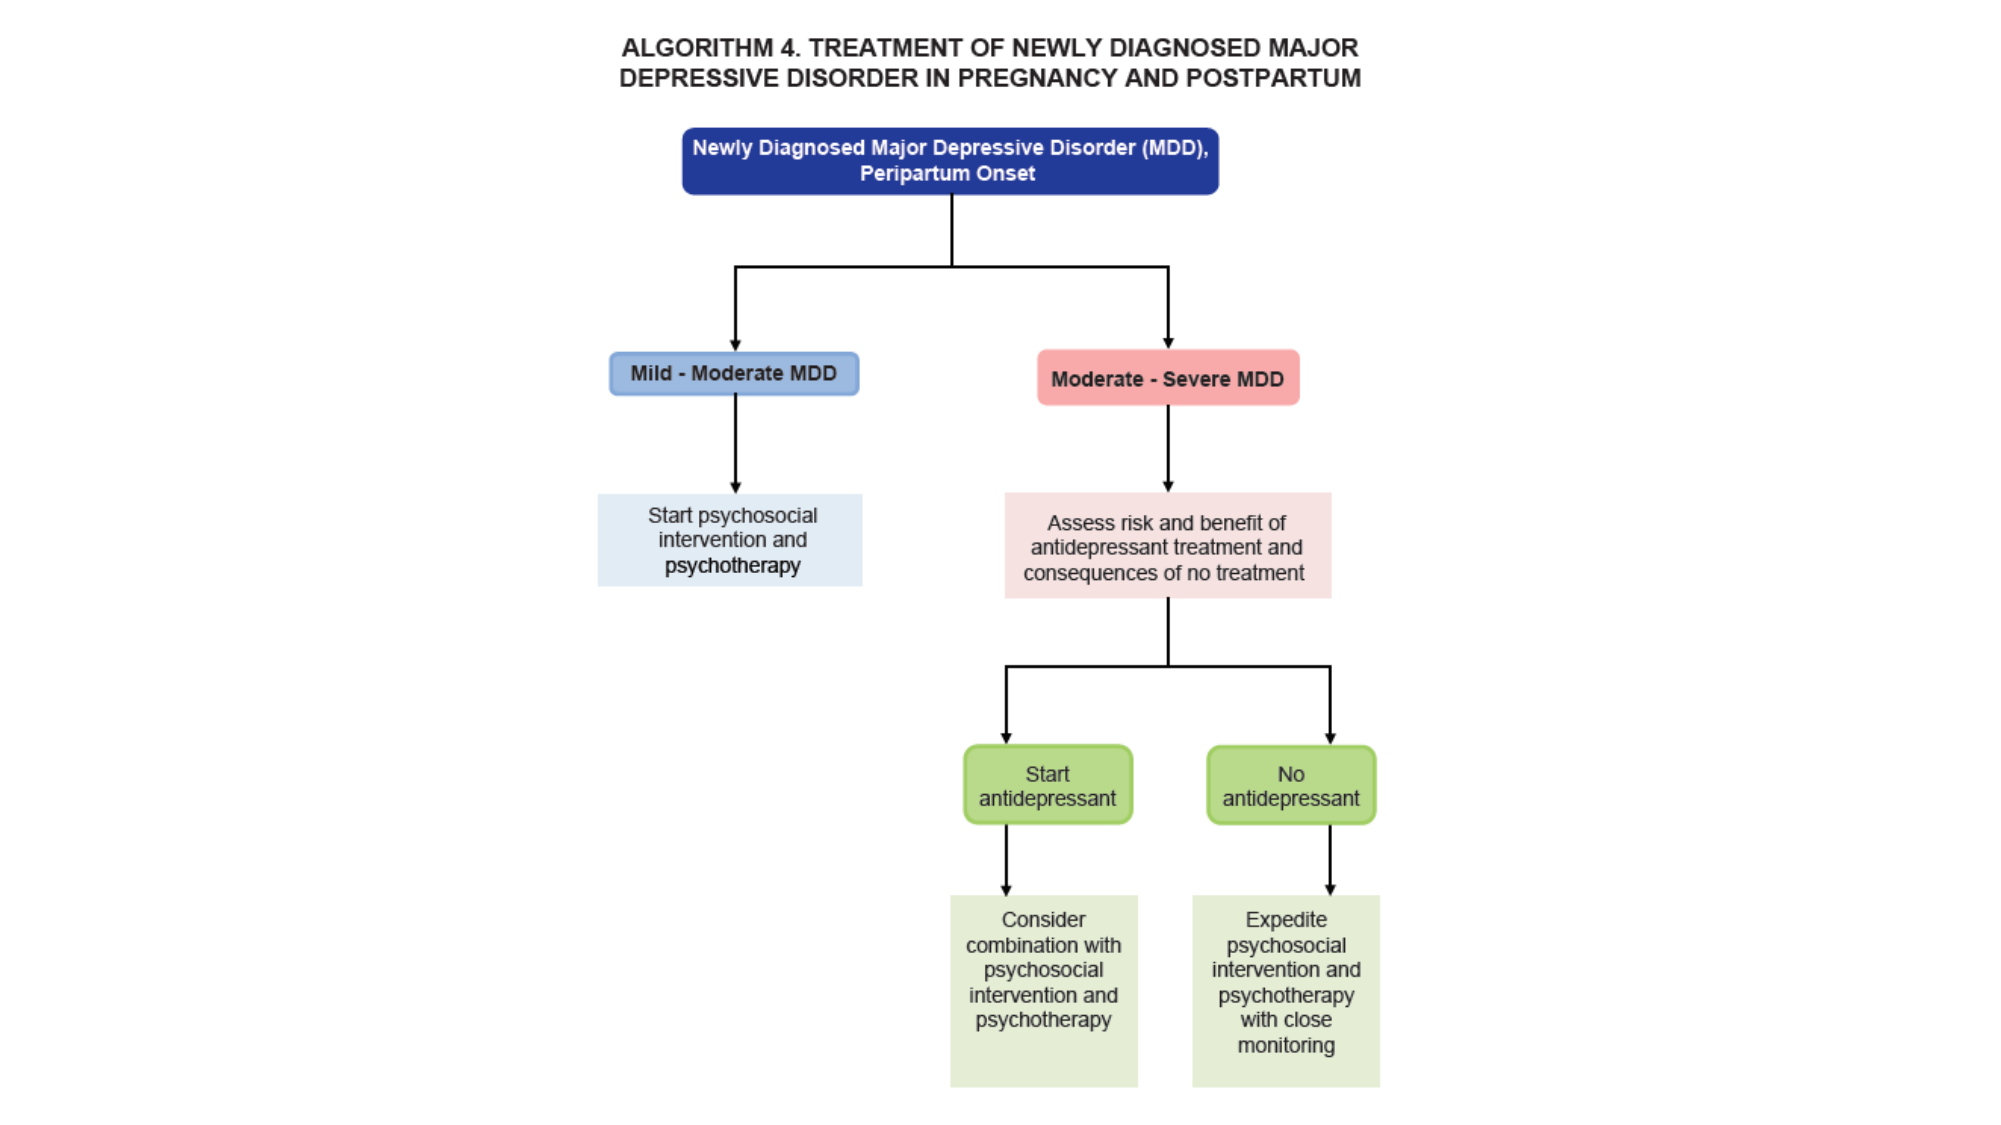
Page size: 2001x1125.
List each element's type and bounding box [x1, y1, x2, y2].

picture [510, 3, 1495, 1125]
